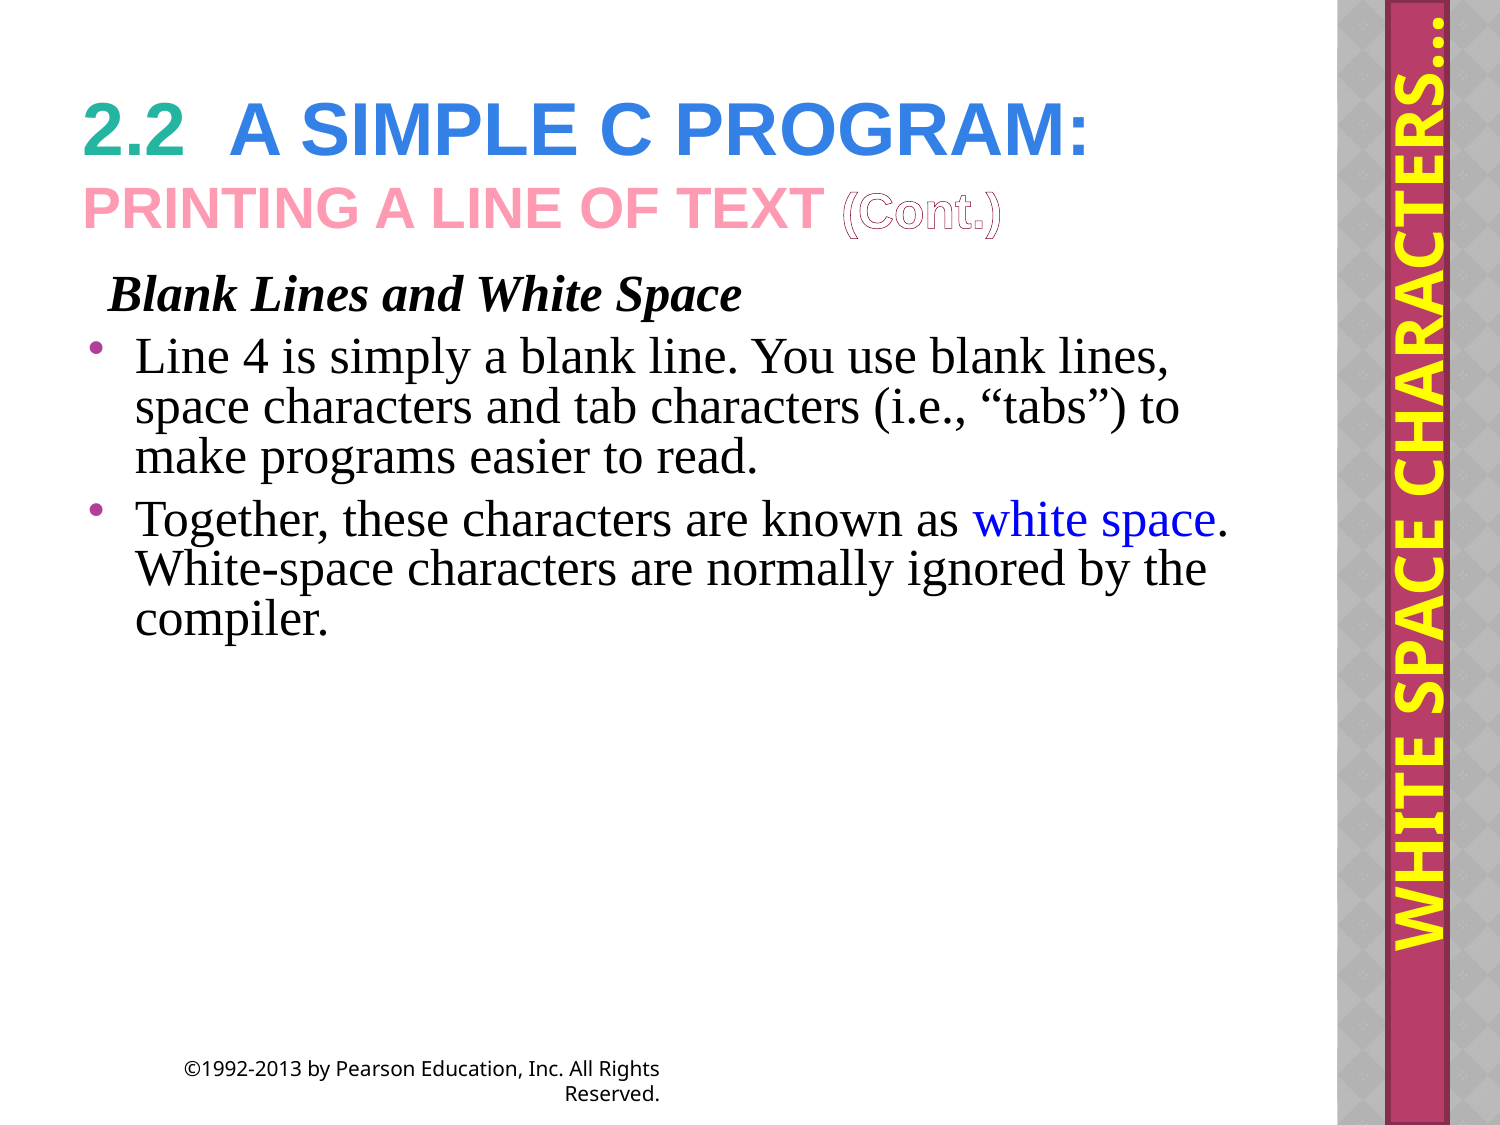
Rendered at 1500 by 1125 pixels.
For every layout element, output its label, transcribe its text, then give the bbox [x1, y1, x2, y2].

footer ©1992-2013 by Pearson Education, Inc. All Rights Reserved. [75, 1075, 675, 1114]
title 2.2 A Simple C Program: Printing a Line of Text (Cont.) [75, 52, 1263, 240]
text_box White Space Characters… [1385, 0, 1450, 1125]
list Blank Lines and White Space Line 4 is simply a blank line. You use blank lines, space characters and tab characters (i.e., “tabs”) to make programs easier to read. Together, these characters are known as white space. White-space characters are normally ignored by the compiler. [75, 264, 1263, 1059]
